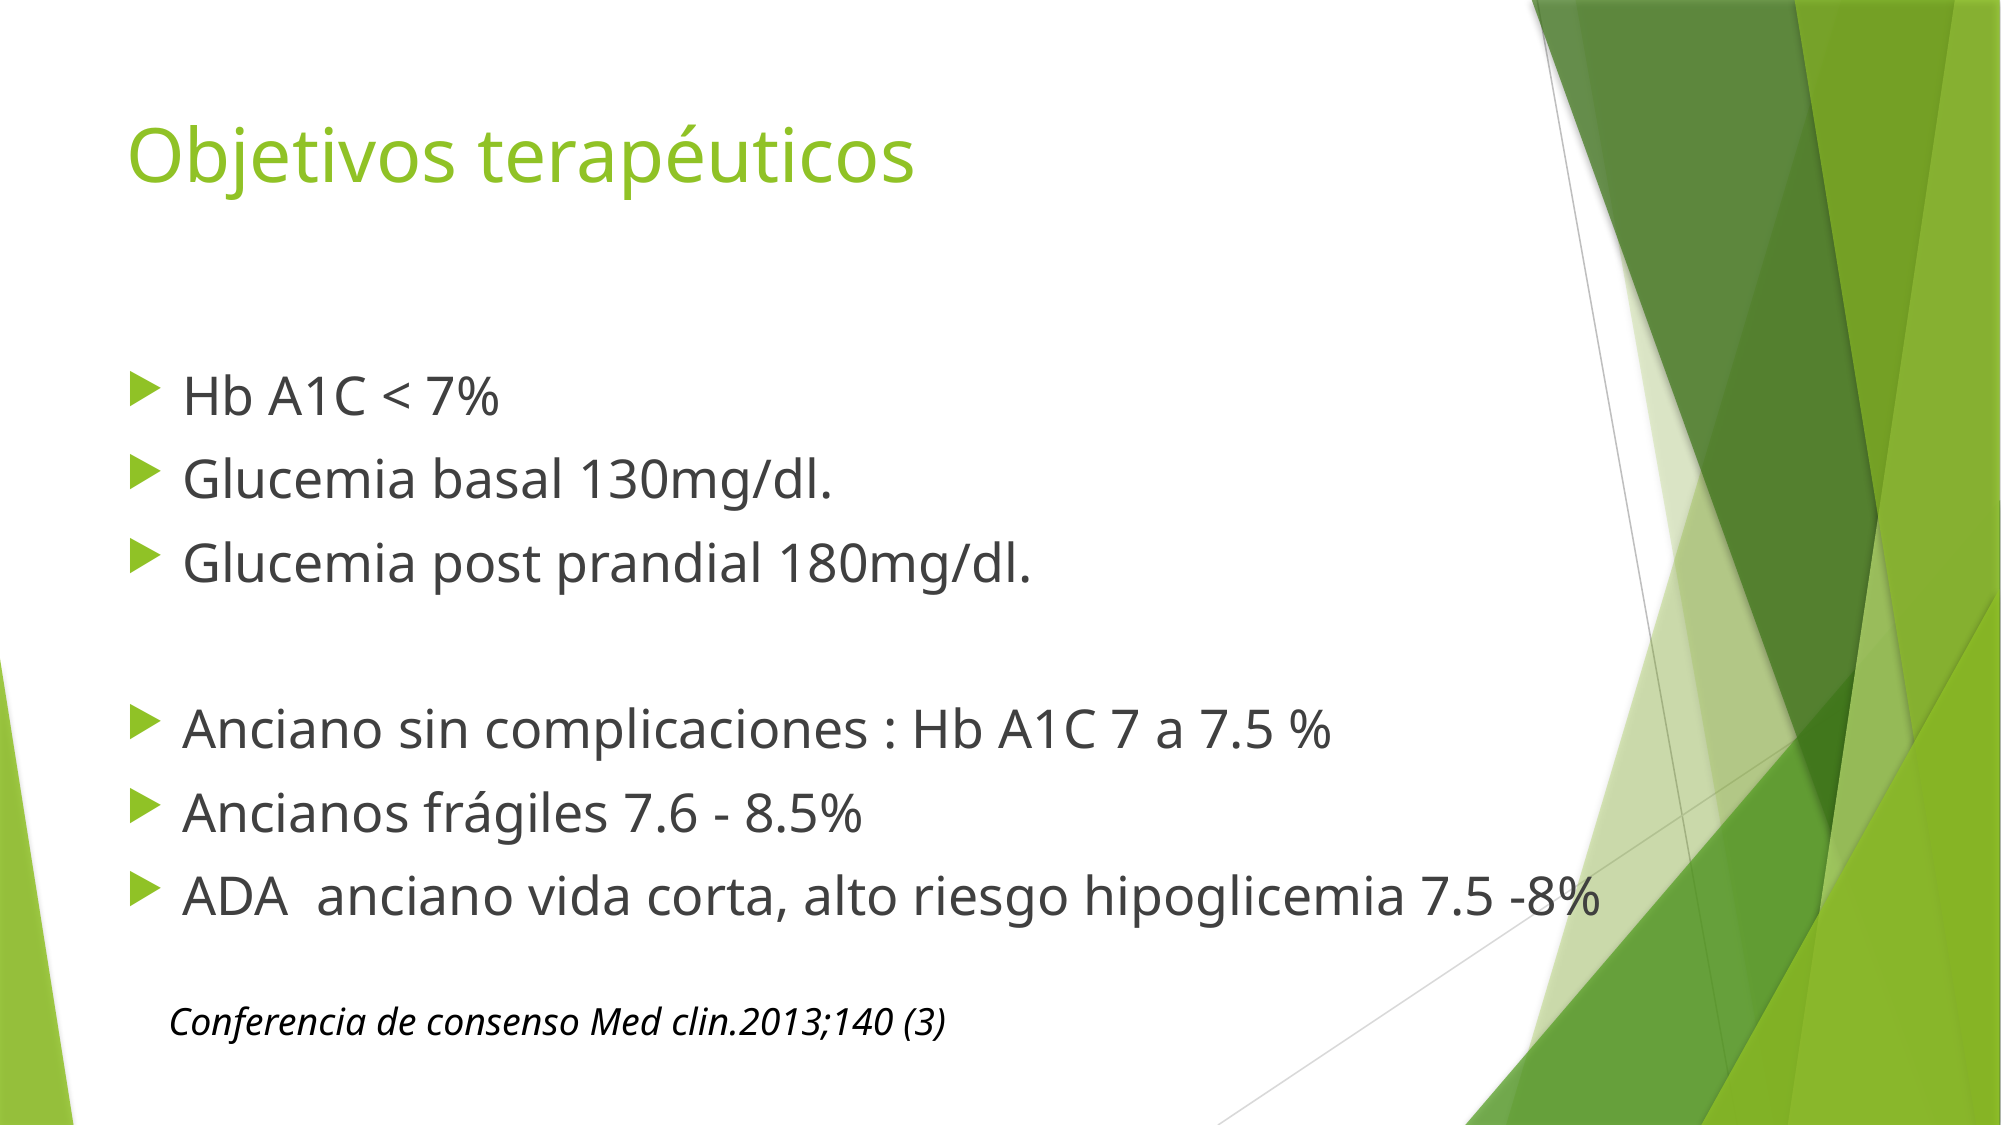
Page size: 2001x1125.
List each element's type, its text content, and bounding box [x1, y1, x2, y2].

list Hb A1C < 7% Glucemia basal 130mg/dl. Glucemia post prandial 180mg/dl. Anciano sin complicaciones : Hb A1C 7 a 7.5 % Ancianos frágiles 7.6 - 8.5% ADA anciano vida corta, alto riesgo hipoglicemia 7.5 -8% [111, 354, 1627, 992]
text_box Conferencia de consenso Med clin.2013;140 (3) [153, 991, 1712, 1051]
title Objetivos terapéuticos [111, 99, 1522, 237]
